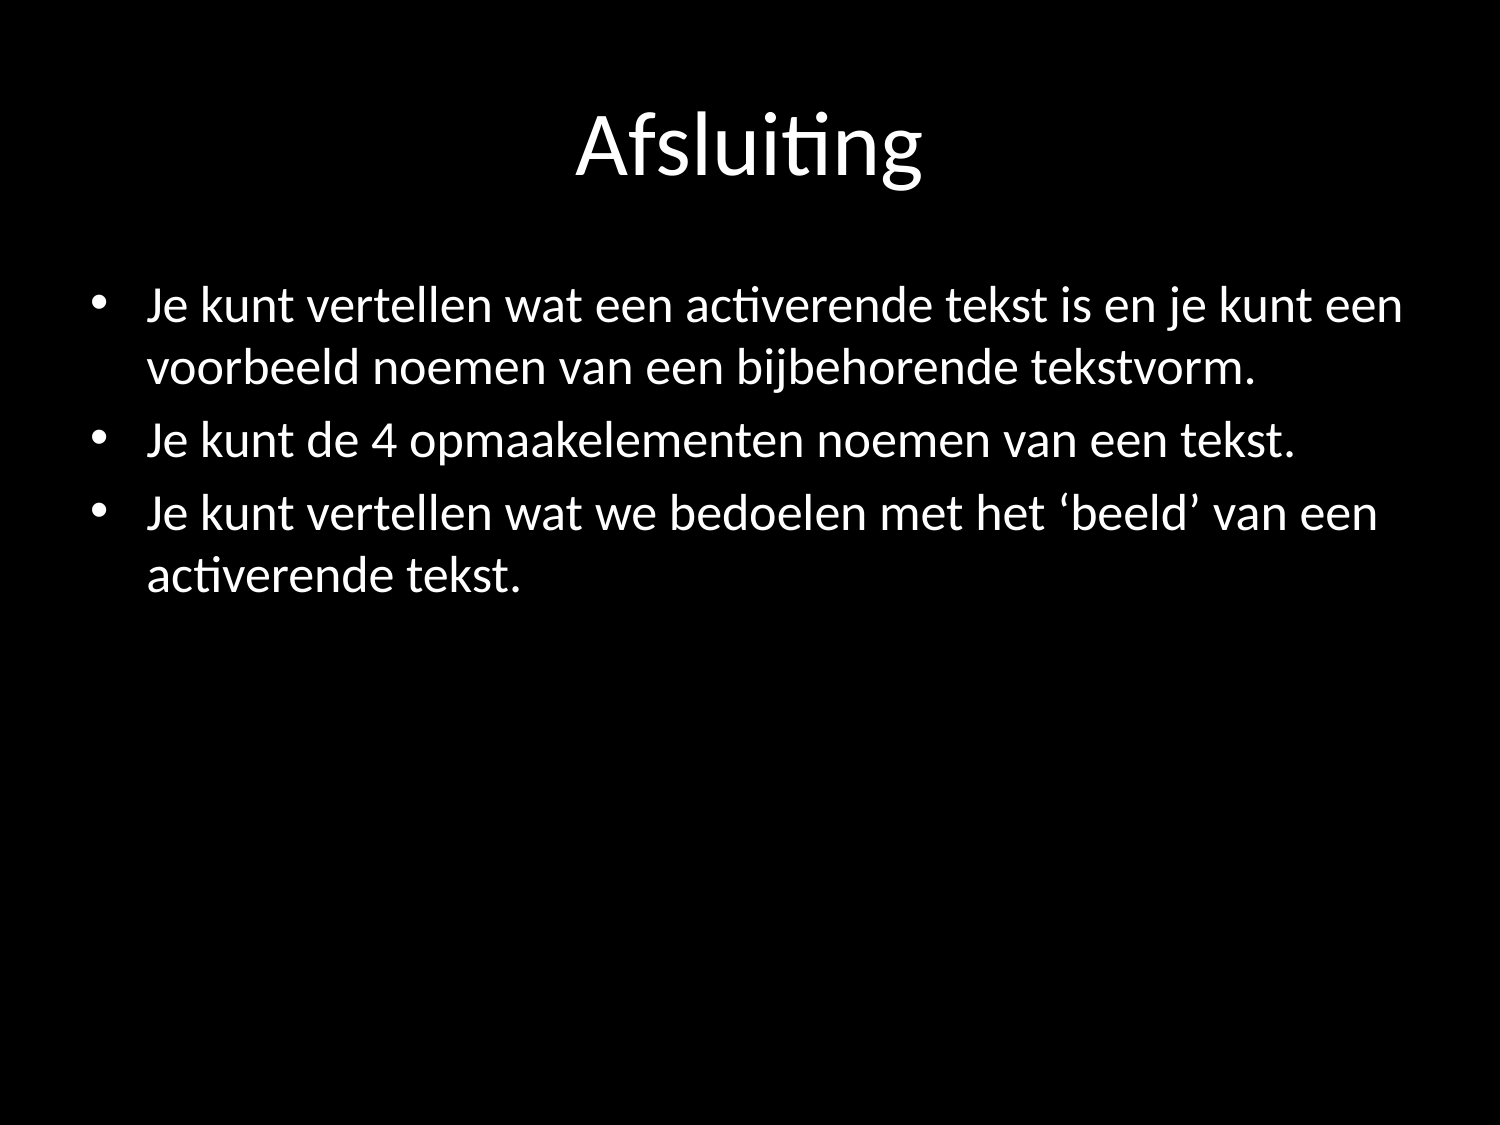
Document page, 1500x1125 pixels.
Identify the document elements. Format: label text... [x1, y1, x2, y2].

list Je kunt vertellen wat een activerende tekst is en je kunt een voorbeeld noemen van een bijbehorende tekstvorm. Je kunt de 4 opmaakelementen noemen van een tekst. Je kunt vertellen wat we bedoelen met het ‘beeld’ van een activerende tekst. [75, 262, 1425, 1005]
title Afsluiting [75, 45, 1425, 233]
